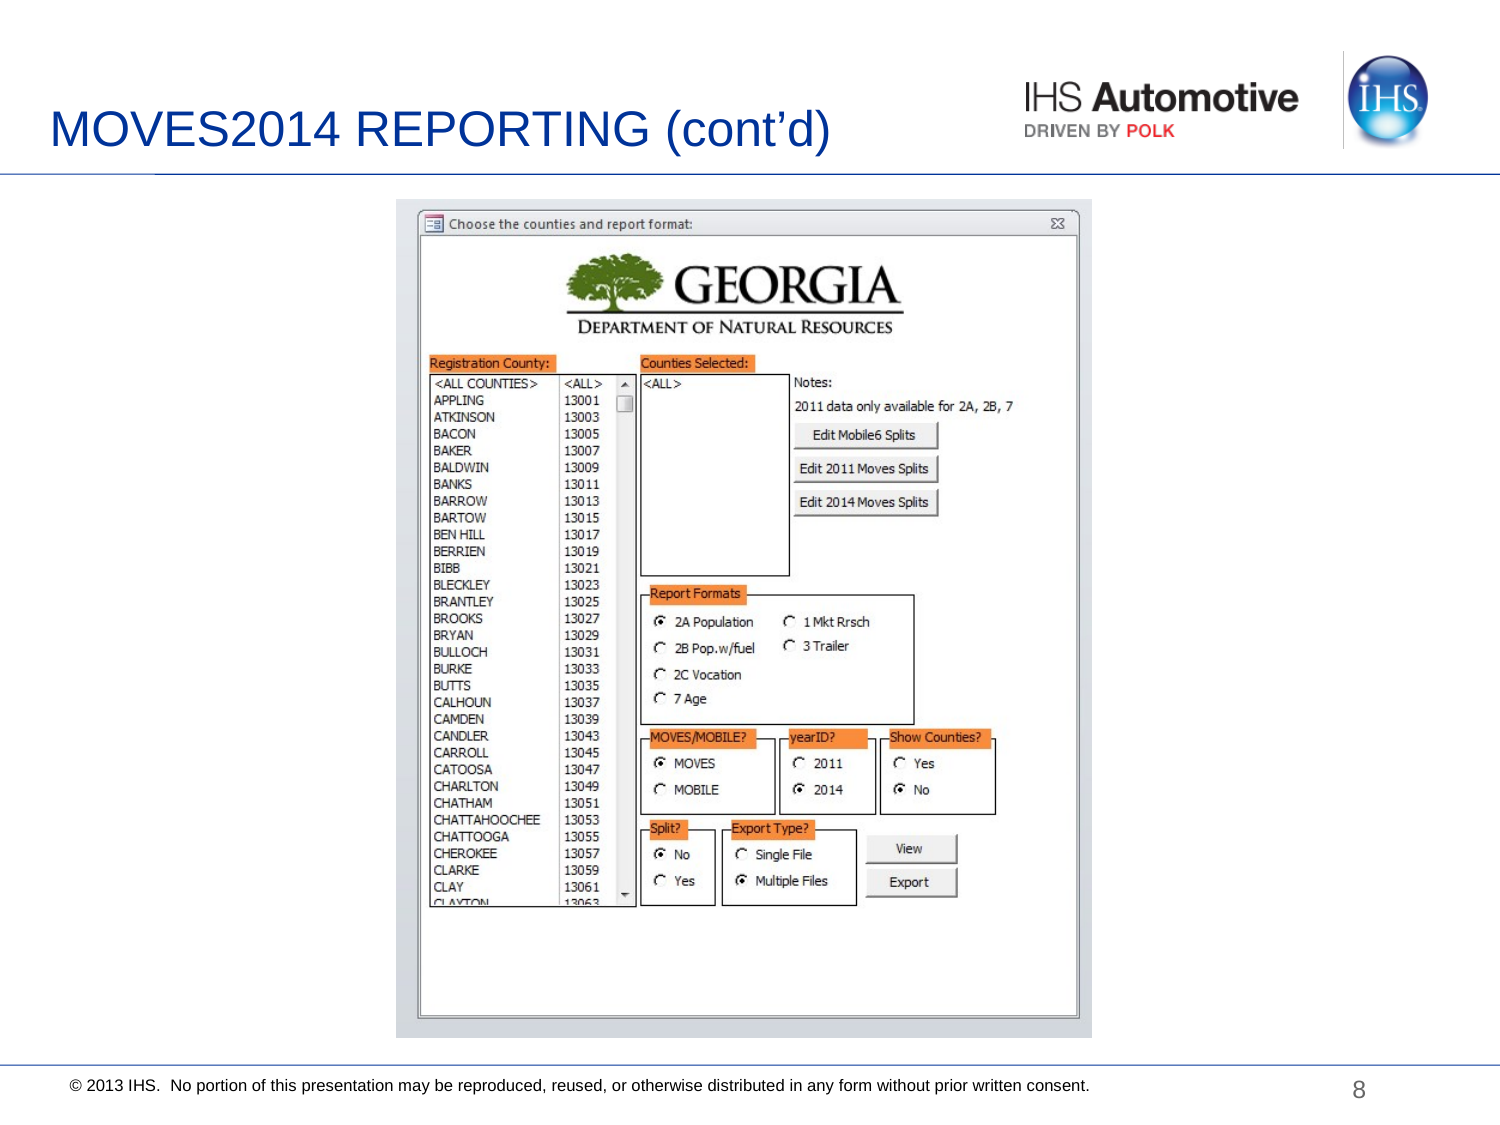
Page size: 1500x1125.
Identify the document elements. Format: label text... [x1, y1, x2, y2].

slide_number 8 [1337, 1074, 1475, 1112]
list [395, 199, 1092, 1038]
title MOVES2014 REPORTING (cont’d) [34, 22, 1277, 164]
